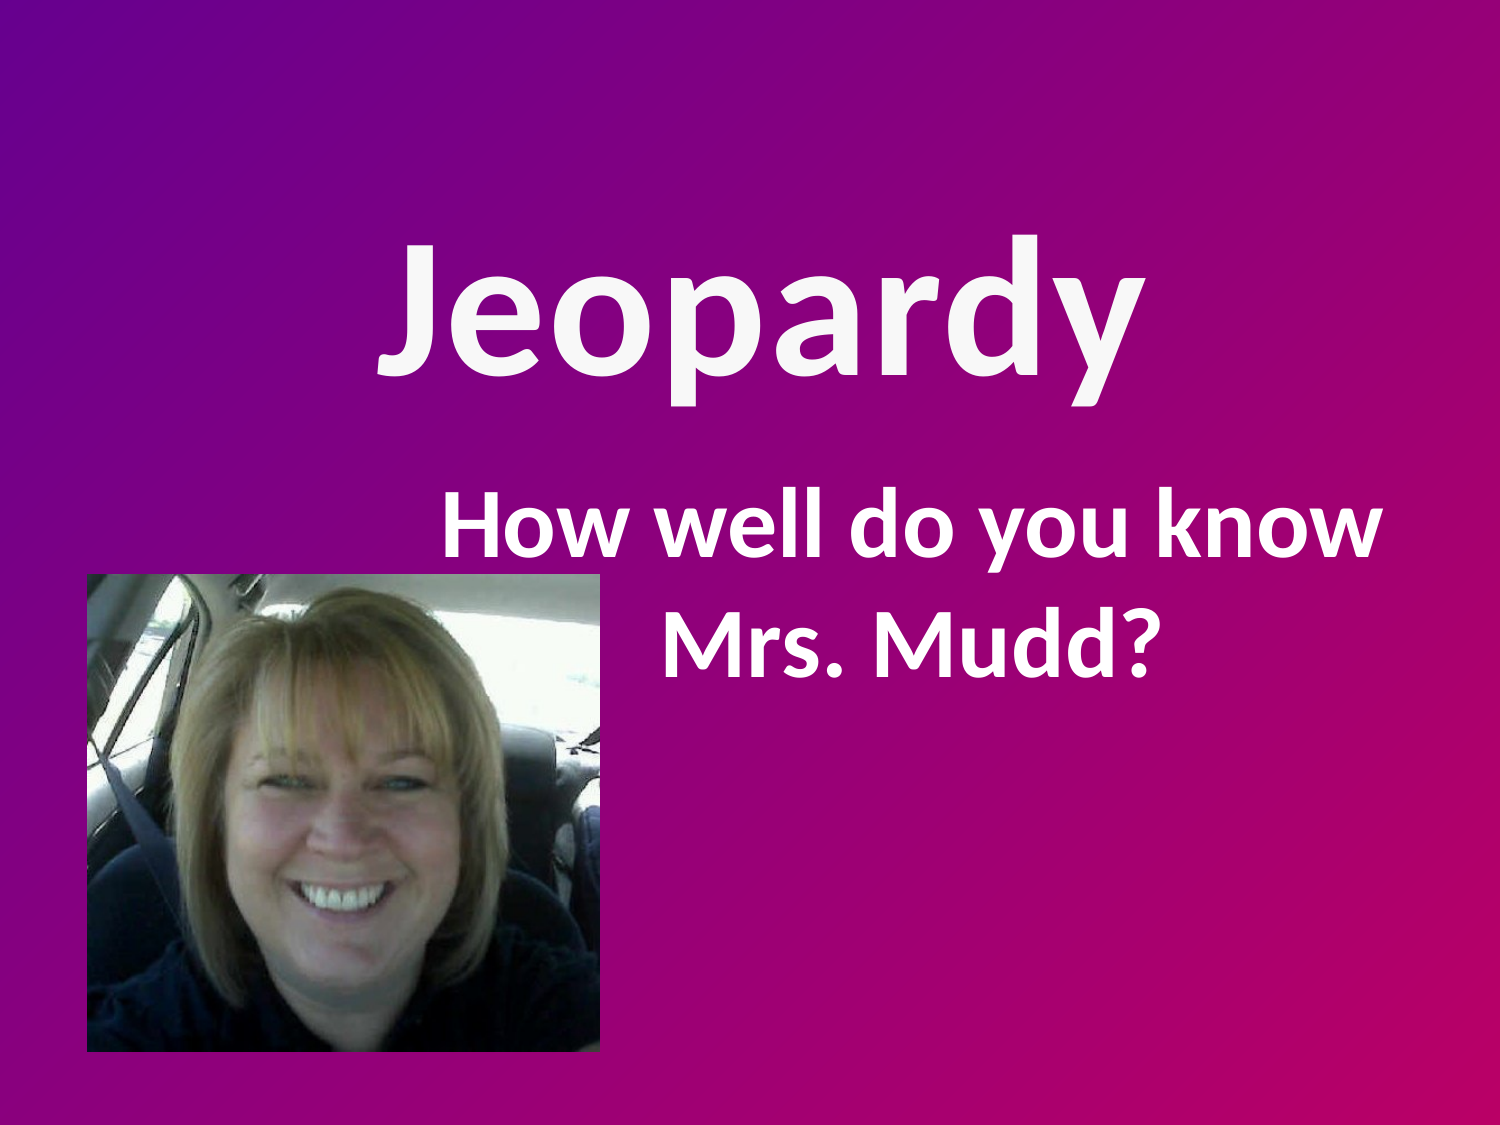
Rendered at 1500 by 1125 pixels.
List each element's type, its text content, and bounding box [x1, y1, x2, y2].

title Jeopardy [125, 174, 1400, 417]
picture [87, 574, 601, 1052]
subtitle How well do you know Mrs. Mudd? [387, 450, 1438, 738]
